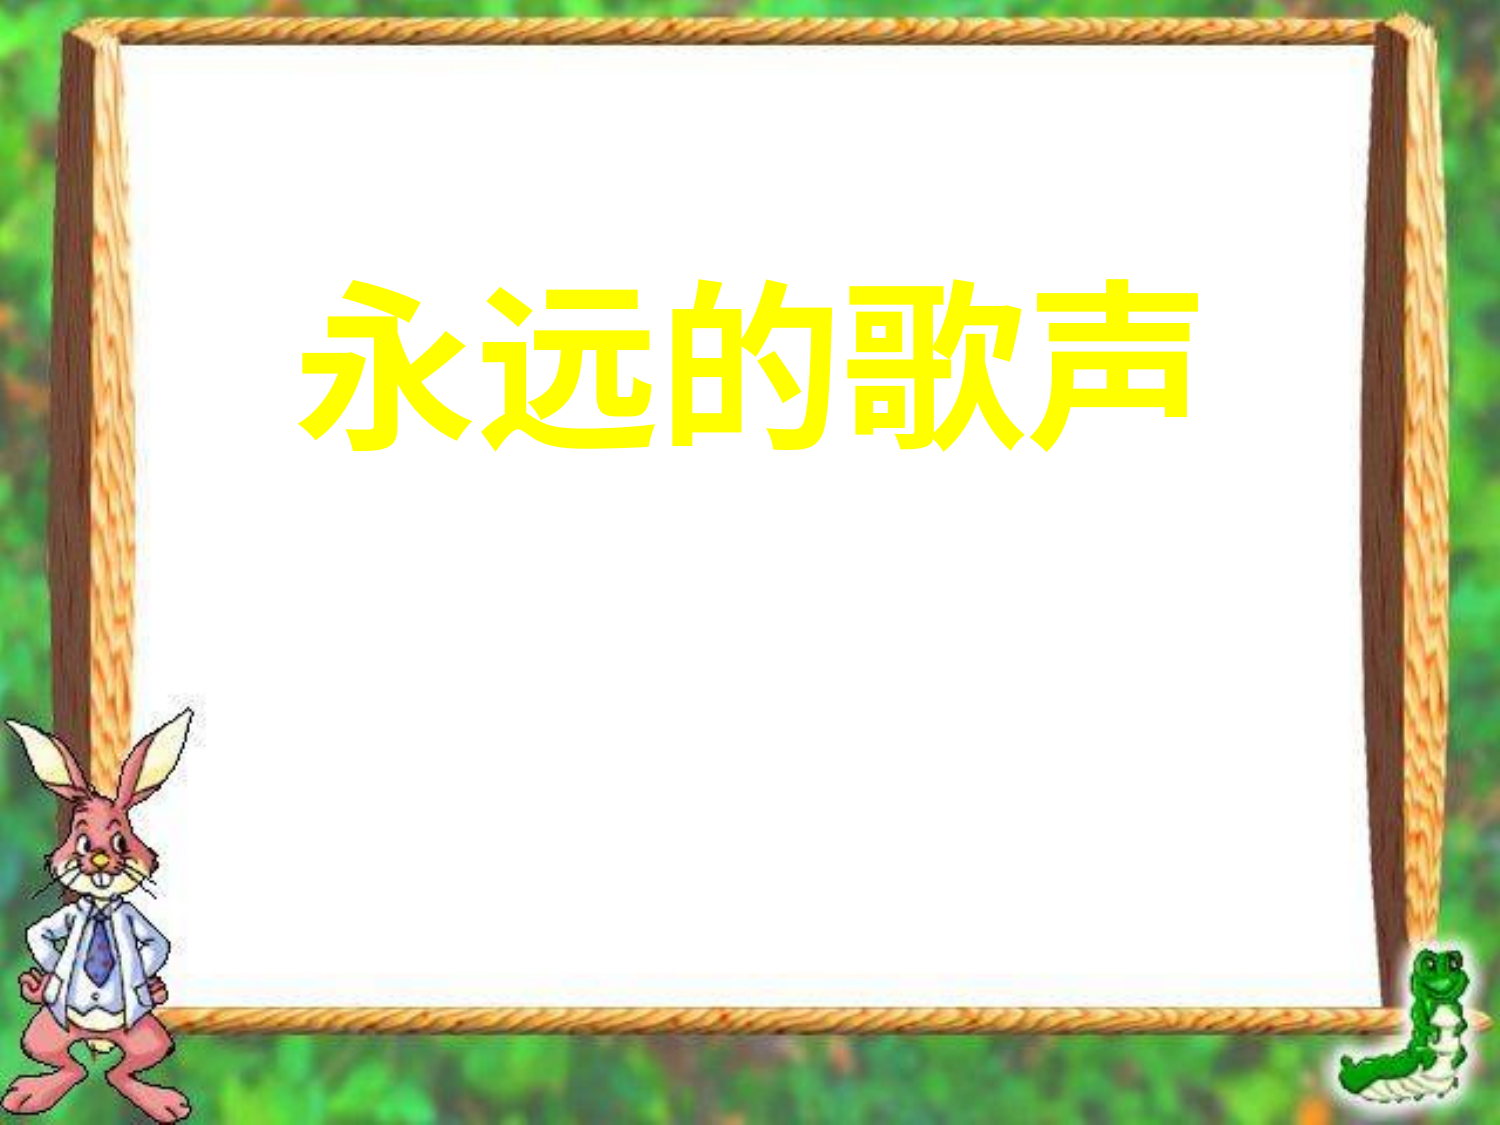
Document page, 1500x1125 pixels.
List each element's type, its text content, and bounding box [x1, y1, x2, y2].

text_box 永远的歌声 [272, 244, 1230, 479]
picture [0, 0, 1500, 1125]
